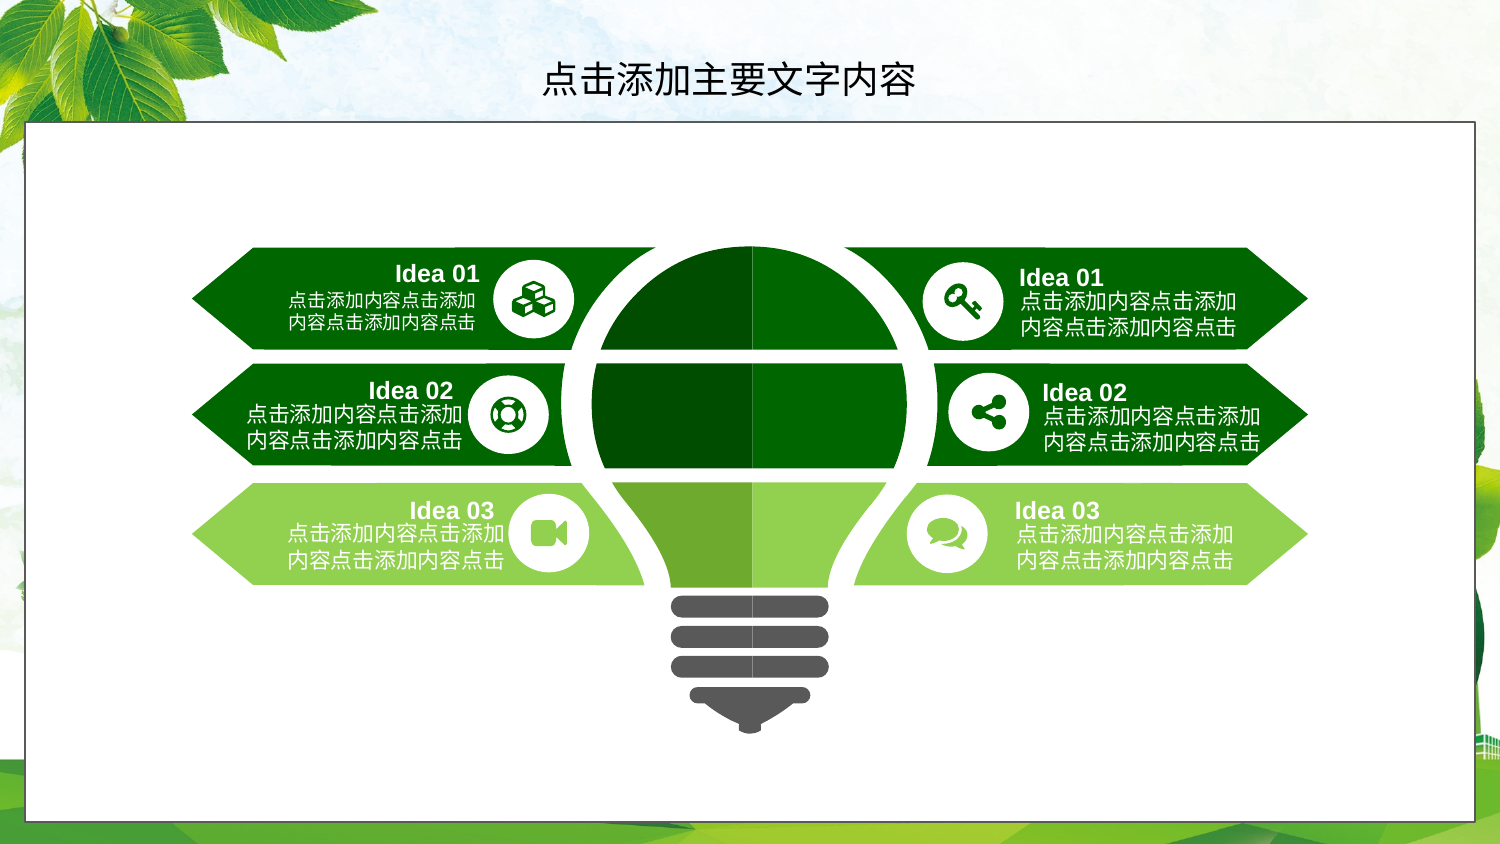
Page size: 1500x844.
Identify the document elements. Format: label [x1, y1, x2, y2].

text_box [910, 247, 1309, 350]
text_box [191, 482, 586, 586]
text_box [1018, 261, 1241, 341]
text_box [927, 363, 1262, 466]
text_box [508, 493, 590, 573]
text_box [1042, 376, 1264, 456]
text_box [492, 259, 575, 339]
text_box [922, 261, 1004, 342]
text_box [906, 494, 988, 574]
text_box [1266, 379, 1309, 448]
text_box [287, 256, 481, 334]
text_box [467, 375, 550, 455]
text_box [948, 372, 1030, 452]
text_box [285, 493, 507, 574]
text_box [191, 247, 588, 350]
text_box [912, 482, 1309, 586]
text_box [591, 246, 907, 734]
text_box [191, 363, 572, 466]
text_box [1014, 494, 1237, 574]
picture [0, 0, 1500, 844]
text_box [244, 374, 466, 454]
